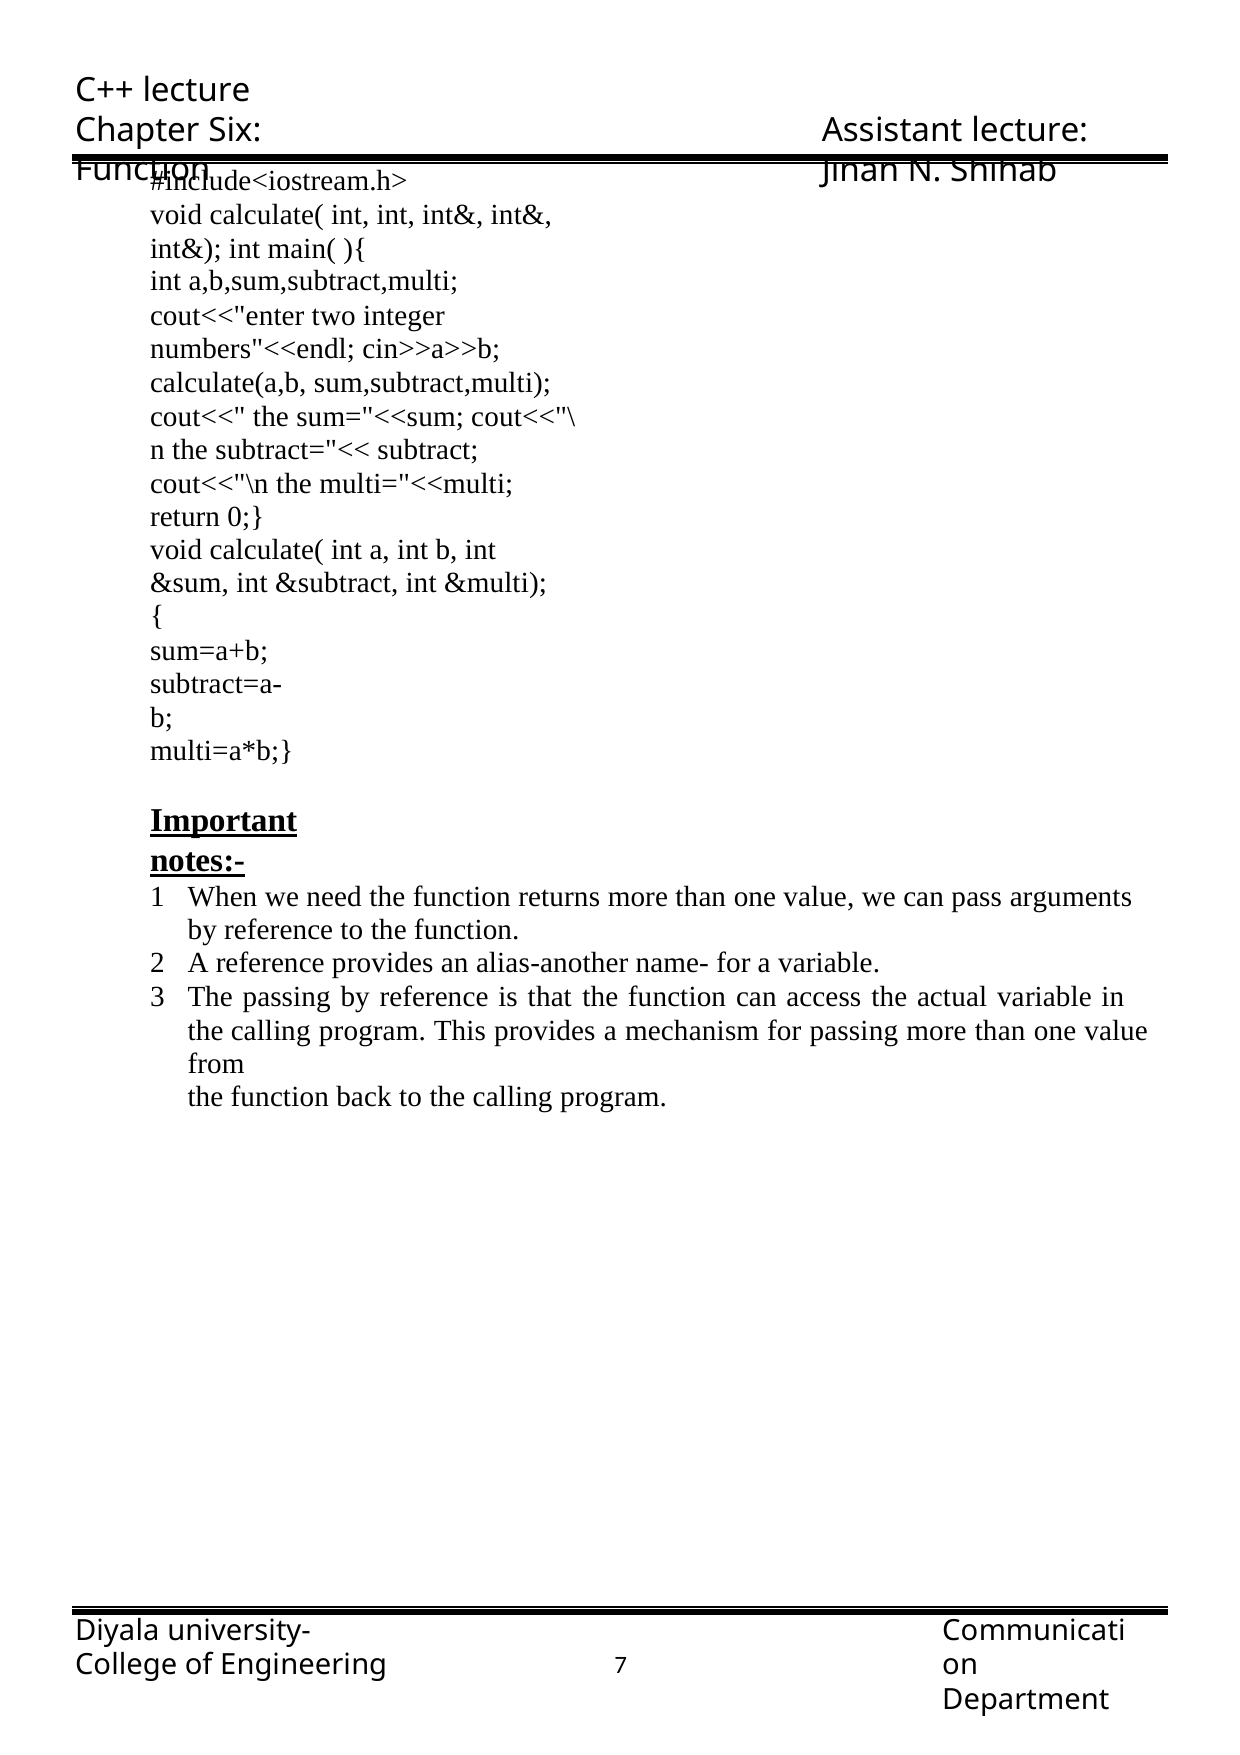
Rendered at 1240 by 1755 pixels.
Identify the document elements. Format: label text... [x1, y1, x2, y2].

footer Communication Department [940, 1610, 1137, 1651]
text_box #include<iostream.h> void calculate( int, int, int&, int&, int&); int main( ){ int a,b,sum,subtract,multi; cout<<"enter two integer numbers"<<endl; cin>>a>>b; calculate(a,b, sum,subtract,multi); cout<<" the sum="<<sum; cout<<"\n the subtract="<< subtract; cout<<"\n the multi="<<multi; return 0;} void calculate( int a, int b, int &sum, int &subtract, int &multi); { sum=a+b; subtract=a-b; multi=a*b;} Important notes:- When we need the function returns more than one value, we can pass arguments by reference to the function. A reference provides an alias-another name- for a variable. The passing by reference is that the function can access the actual variable in the calling program. This provides a mechanism for passing more than one value from the function back to the calling program. [147, 161, 1168, 975]
slide_number 3 [610, 1648, 632, 1682]
slide_number Diyala university- College of Engineering [72, 1610, 390, 1651]
text_box Assistant lecture: Jinan N. Shihab [819, 107, 1129, 153]
text_box C++ lecture Chapter Six: Function [72, 68, 265, 153]
